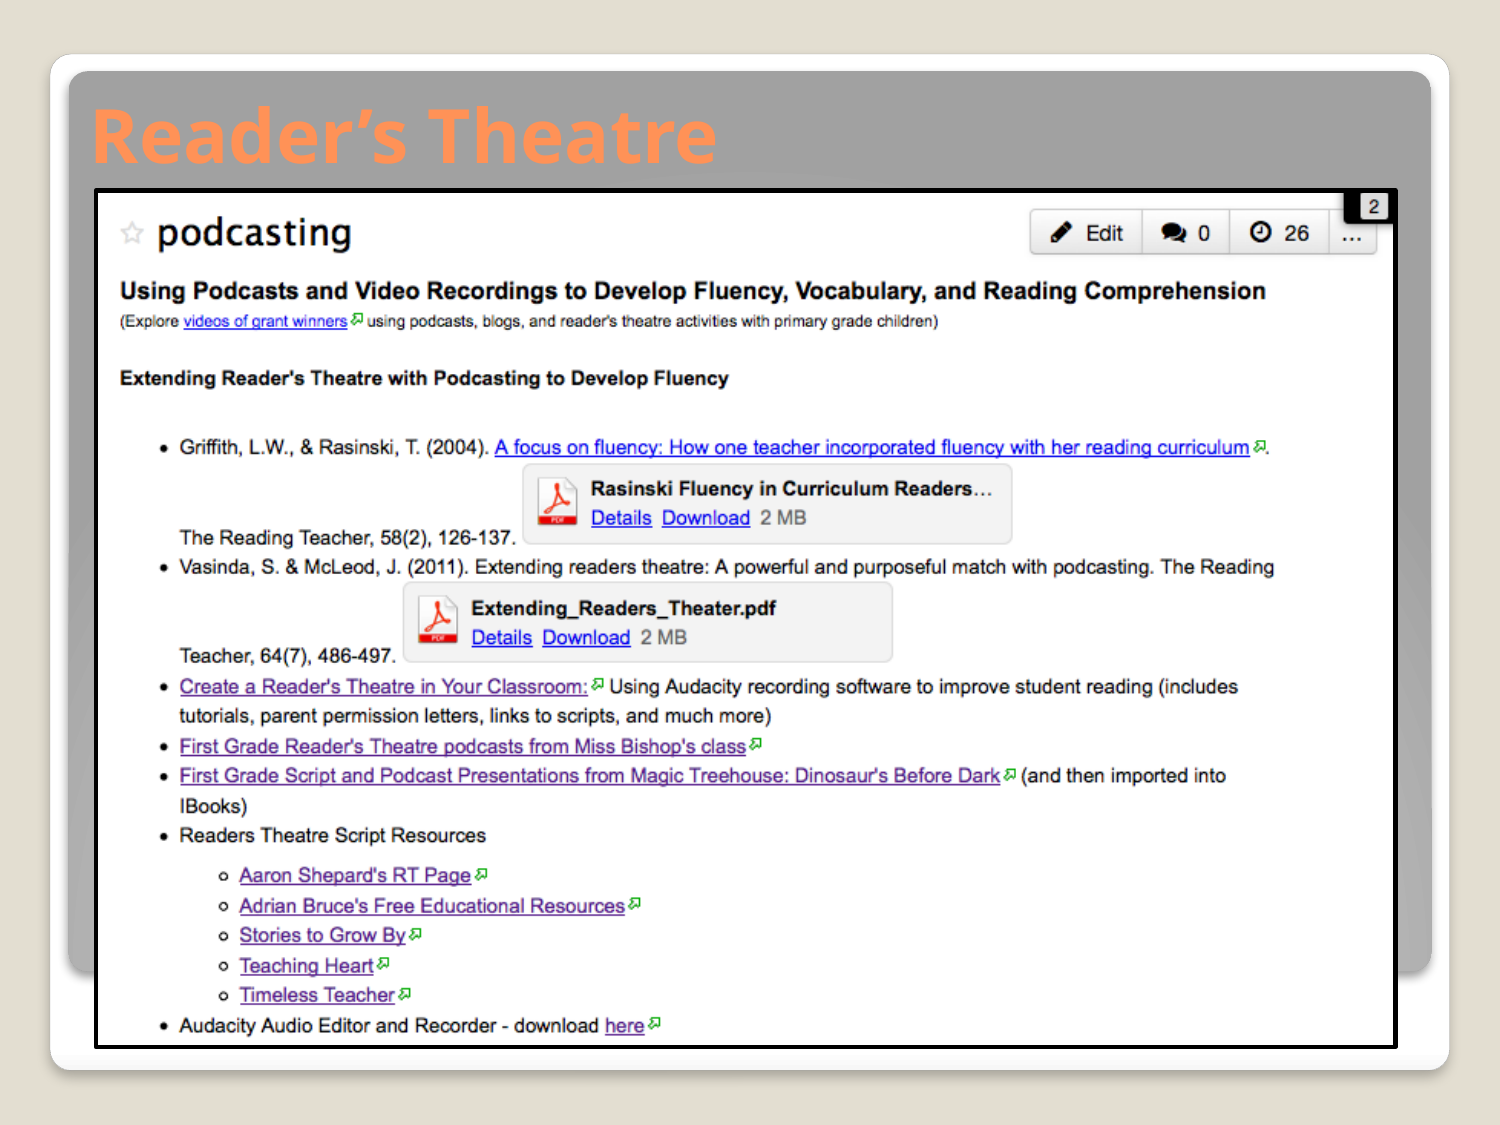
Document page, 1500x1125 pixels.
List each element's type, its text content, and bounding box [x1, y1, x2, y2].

title Reader’s Theatre [75, 0, 1425, 186]
picture [98, 192, 1394, 1045]
